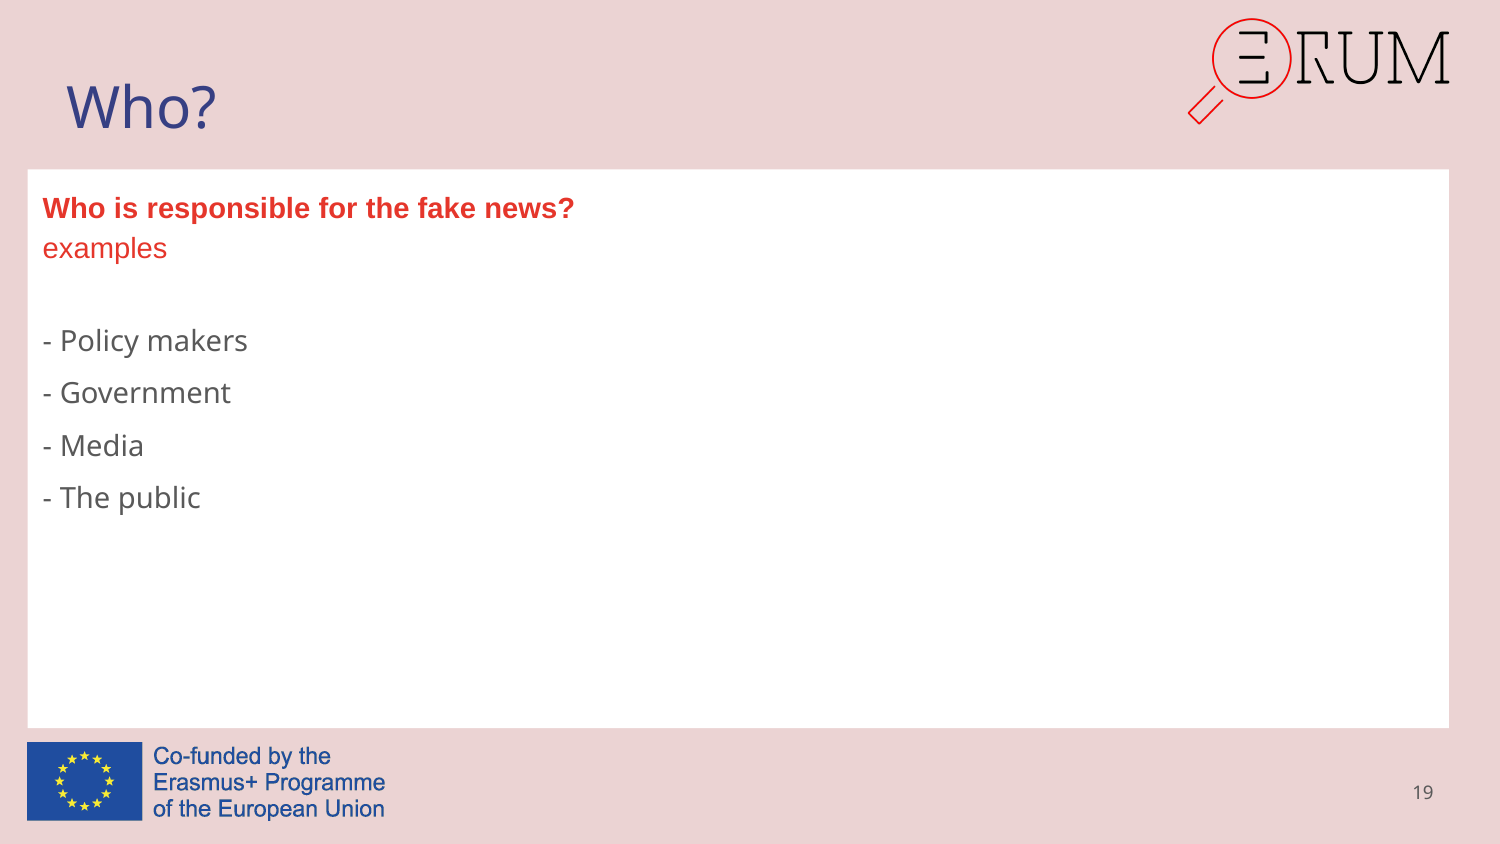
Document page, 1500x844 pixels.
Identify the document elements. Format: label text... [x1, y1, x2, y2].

title Who? [51, 55, 1168, 150]
picture [27, 742, 385, 821]
slide_number 19 [1358, 761, 1449, 826]
picture [1136, 0, 1500, 137]
list Who is responsible for the fake news? examples - Policy makers - Government - Media - The public [27, 169, 1449, 729]
